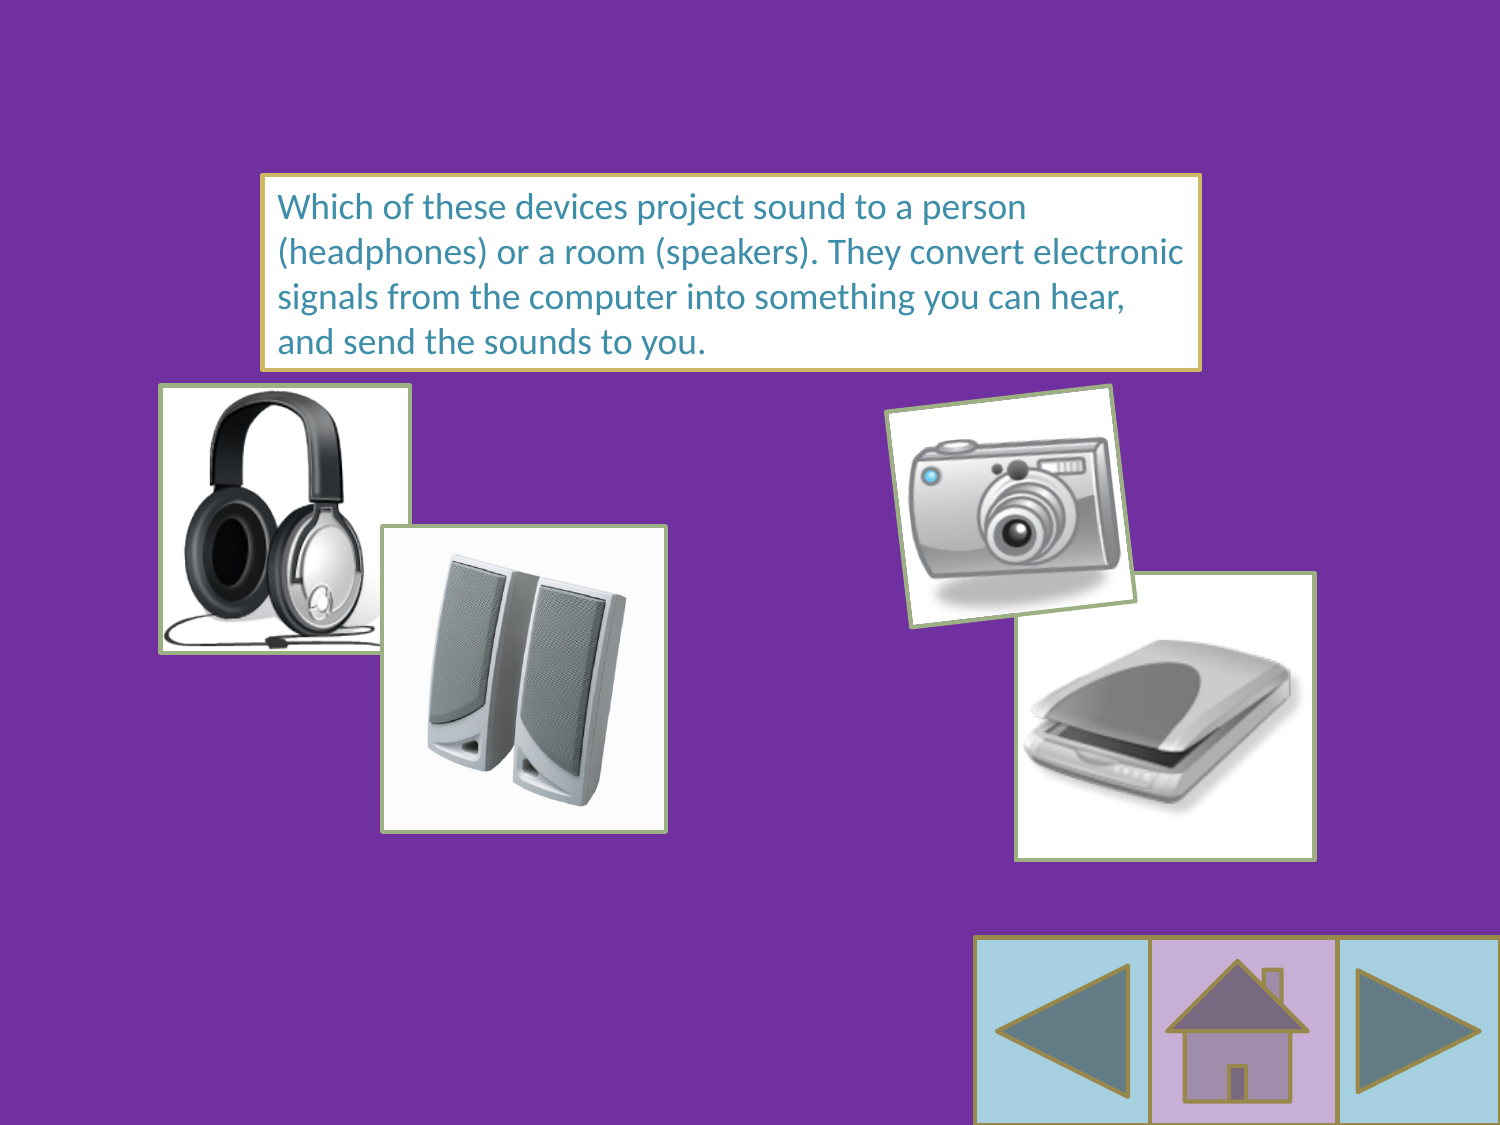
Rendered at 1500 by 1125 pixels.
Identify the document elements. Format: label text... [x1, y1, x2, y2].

picture [1022, 389, 1109, 399]
picture [889, 413, 899, 494]
text_box [973, 935, 1152, 1125]
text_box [162, 387, 665, 830]
text_box [1335, 935, 1500, 1125]
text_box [899, 399, 1313, 859]
text_box Which of these devices project sound to a person (headphones) or a room (speakers). They convert electronic signals from the computer into something you can hear, and send the sounds to you. [260, 173, 1202, 372]
text_box [1152, 935, 1335, 1125]
